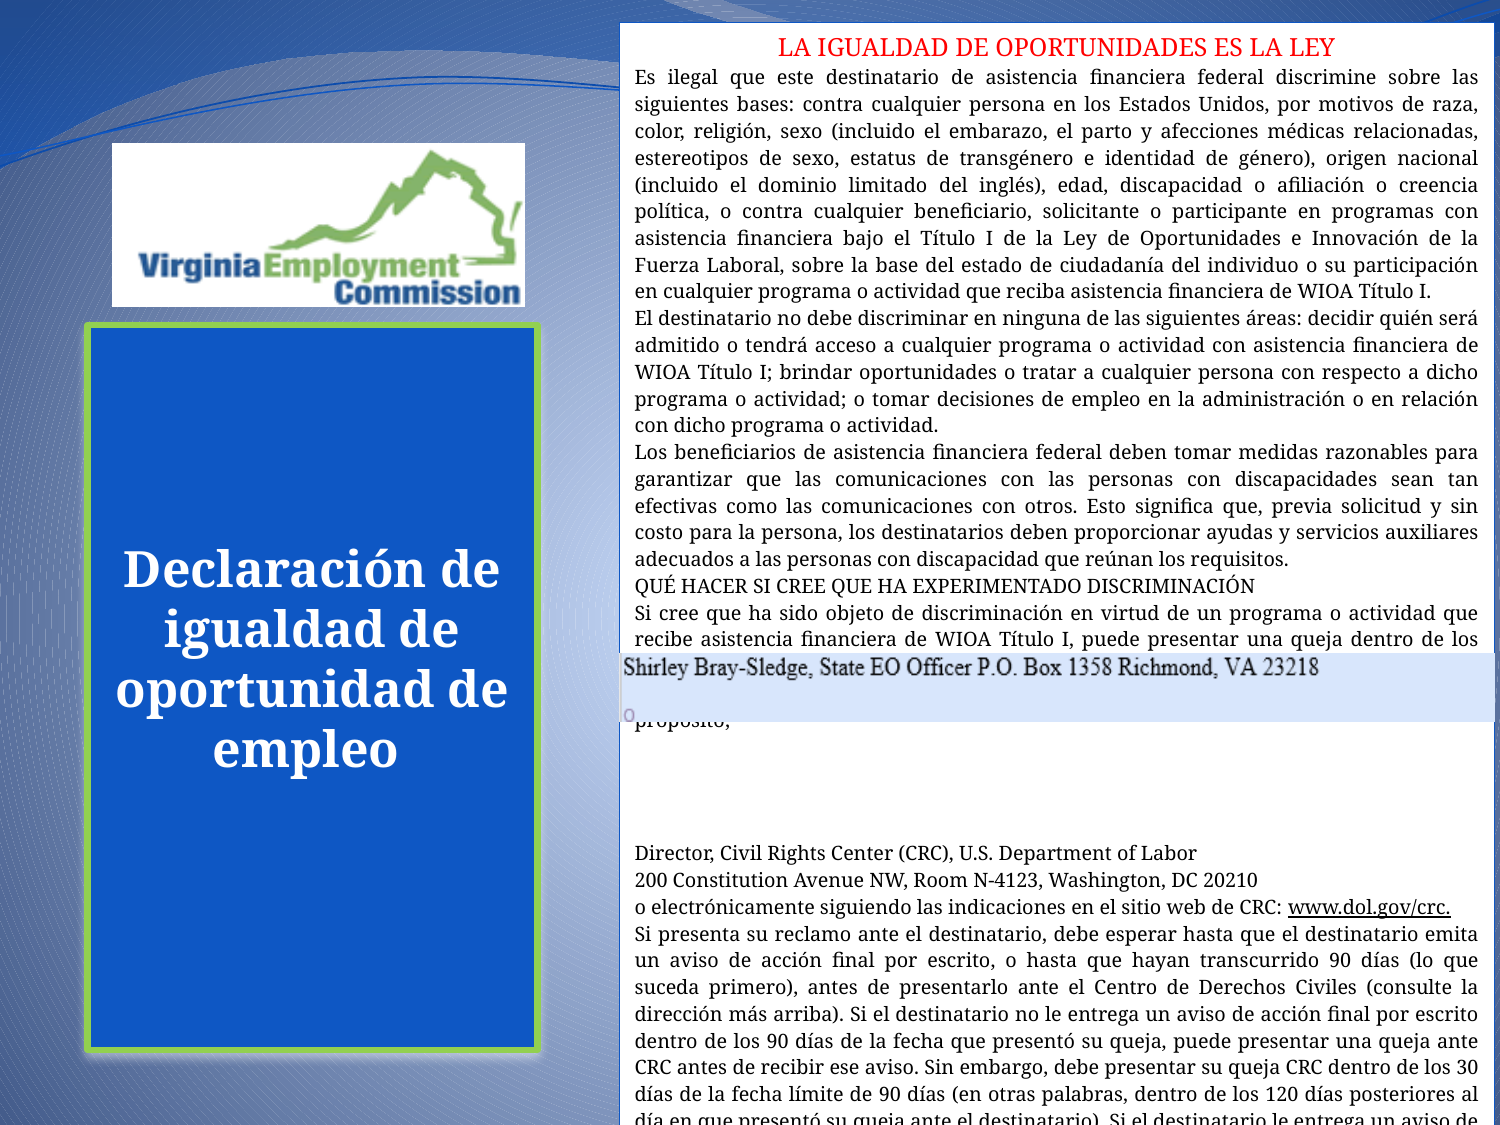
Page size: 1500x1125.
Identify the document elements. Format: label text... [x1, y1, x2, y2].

table_header LA IGUALDAD DE OPORTUNIDADES ES LA LEY Es ilegal que este destinatario de asistencia financiera federal discrimine sobre las siguientes bases: contra cualquier persona en los Estados Unidos, por motivos de raza, color, religión, sexo (incluido el embarazo, el parto y afecciones médicas relacionadas, estereotipos de sexo, estatus de transgénero e identidad de género), origen nacional (incluido el dominio limitado del inglés), edad, discapacidad o afiliación o creencia política, o contra cualquier beneficiario, solicitante o participante en programas con asistencia financiera bajo el Título I de la Ley de Oportunidades e Innovación de la Fuerza Laboral, sobre la base del estado de ciudadanía del individuo o su participación en cualquier programa o actividad que reciba asistencia financiera de WIOA Título I. El destinatario no debe discriminar en ninguna de las siguientes áreas: decidir quién será admitido o tendrá acceso a cualquier programa o actividad con asistencia financiera de WIOA Título I; brindar oportunidades o tratar a cualquier persona con respecto a dicho programa o actividad; o tomar decisiones de empleo en la administración o en relación con dicho programa o actividad. Los beneficiarios de asistencia financiera federal deben tomar medidas razonables para garantizar que las comunicaciones con las personas con discapacidades sean tan efectivas como las comunicaciones con otros. Esto significa que, previa solicitud y sin costo para la persona, los destinatarios deben proporcionar ayudas y servicios auxiliares adecuados a las personas con discapacidad que reúnan los requisitos. QUÉ HACER SI CREE QUE HA EXPERIMENTADO DISCRIMINACIÓN Si cree que ha sido objeto de discriminación en virtud de un programa o actividad que recibe asistencia financiera de WIOA Título I, puede presentar una queja dentro de los 180 días a partir de la fecha de la supuesta violación, ya sea con el Oficial de Igualdad de Oportunidades del destinatario o la persona que el destinatario ha designado para este propósito; Director, Civil Rights Center (CRC), U.S. Department of Labor 200 Constitution Avenue NW, Room N-4123, Washington, DC 20210 o electrónicamente siguiendo las indicaciones en el sitio web de CRC: www.dol.gov/crc. Si presenta su reclamo ante el destinatario, debe esperar hasta que el destinatario emita un aviso de acción final por escrito, o hasta que hayan transcurrido 90 días (lo que suceda primero), antes de presentarlo ante el Centro de Derechos Civiles (consulte la dirección más arriba). Si el destinatario no le entrega un aviso de acción final por escrito dentro de los 90 días de la fecha que presentó su queja, puede presentar una queja ante CRC antes de recibir ese aviso. Sin embargo, debe presentar su queja CRC dentro de los 30 días de la fecha límite de 90 días (en otras palabras, dentro de los 120 días posteriores al día en que presentó su queja ante el destinatario). Si el destinatario le entrega un aviso de acción final por escrito sobre su queja, pero usted no está satisfecho con la decisión o resolución, puede presentar una queja ante CRC. Debe presentar su queja a CRC dentro de los 30 días de la fecha en que recibió el aviso de acción final. [620, 23, 1494, 653]
title Sus responsabilidades [620, 729, 1494, 734]
picture [112, 143, 526, 307]
list Declaración de igualdad de oportunidad de empleo [84, 322, 541, 1053]
title Sus responsabilidades [620, 581, 1460, 645]
table_header LA IGUALDAD DE OPORTUNIDADES ES LA LEY Es ilegal que este destinatario de asistencia financiera federal discrimine sobre las siguientes bases: contra cualquier persona en los Estados Unidos, por motivos de raza, color, religión, sexo (incluido el embarazo, el parto y afecciones médicas relacionadas, estereotipos de sexo, estatus de transgénero e identidad de género), origen nacional (incluido el dominio limitado del inglés), edad, discapacidad o afiliación o creencia política, o contra cualquier beneficiario, solicitante o participante en programas con asistencia financiera bajo el Título I de la Ley de Oportunidades e Innovación de la Fuerza Laboral, sobre la base del estado de ciudadanía del individuo o su participación en cualquier programa o actividad que reciba asistencia financiera de WIOA Título I. El destinatario no debe discriminar en ninguna de las siguientes áreas: decidir quién será admitido o tendrá acceso a cualquier programa o actividad con asistencia financiera de WIOA Título I; brindar oportunidades o tratar a cualquier persona con respecto a dicho programa o actividad; o tomar decisiones de empleo en la administración o en relación con dicho programa o actividad. Los beneficiarios de asistencia financiera federal deben tomar medidas razonables para garantizar que las comunicaciones con las personas con discapacidades sean tan efectivas como las comunicaciones con otros. Esto significa que, previa solicitud y sin costo para la persona, los destinatarios deben proporcionar ayudas y servicios auxiliares adecuados a las personas con discapacidad que reúnan los requisitos. QUÉ HACER SI CREE QUE HA EXPERIMENTADO DISCRIMINACIÓN Si cree que ha sido objeto de discriminación en virtud de un programa o actividad que recibe asistencia financiera de WIOA Título I, puede presentar una queja dentro de los 180 días a partir de la fecha de la supuesta violación, ya sea con el Oficial de Igualdad de Oportunidades del destinatario o la persona que el destinatario ha designado para este propósito; Director, Civil Rights Center (CRC), U.S. Department of Labor 200 Constitution Avenue NW, Room N-4123, Washington, DC 20210 o electrónicamente siguiendo las indicaciones en el sitio web de CRC: www.dol.gov/crc. Si presenta su reclamo ante el destinatario, debe esperar hasta que el destinatario emita un aviso de acción final por escrito, o hasta que hayan transcurrido 90 días (lo que suceda primero), antes de presentarlo ante el Centro de Derechos Civiles (consulte la dirección más arriba). Si el destinatario no le entrega un aviso de acción final por escrito dentro de los 90 días de la fecha que presentó su queja, puede presentar una queja ante CRC antes de recibir ese aviso. Sin embargo, debe presentar su queja CRC dentro de los 30 días de la fecha límite de 90 días (en otras palabras, dentro de los 120 días posteriores al día en que presentó su queja ante el destinatario). Si el destinatario le entrega un aviso de acción final por escrito sobre su queja, pero usted no está satisfecho con la decisión o resolución, puede presentar una queja ante CRC. Debe presentar su queja a CRC dentro de los 30 días de la fecha en que recibió el aviso de acción final. [620, 733, 1494, 1125]
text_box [596, 579, 1455, 633]
picture [619, 653, 1495, 722]
